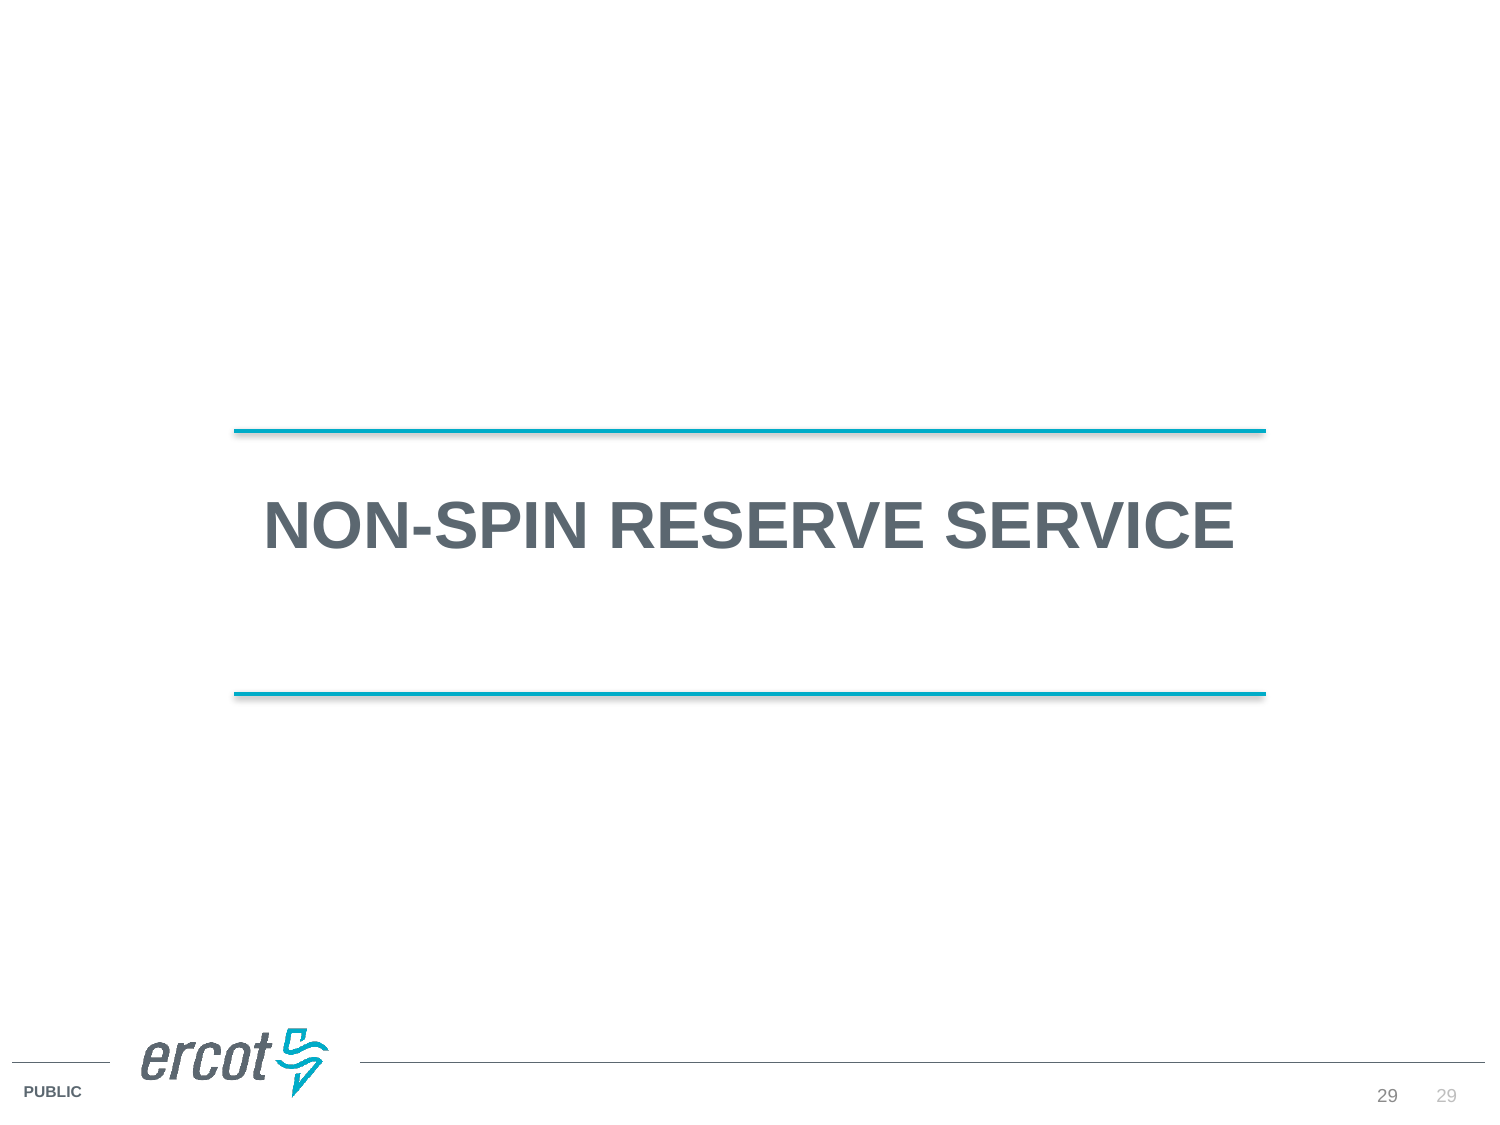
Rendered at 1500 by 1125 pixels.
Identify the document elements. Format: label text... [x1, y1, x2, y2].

picture [137, 1024, 332, 1100]
list Non-Spin Reserve Service [234, 474, 1266, 638]
slide_number 29 [1350, 1077, 1425, 1113]
